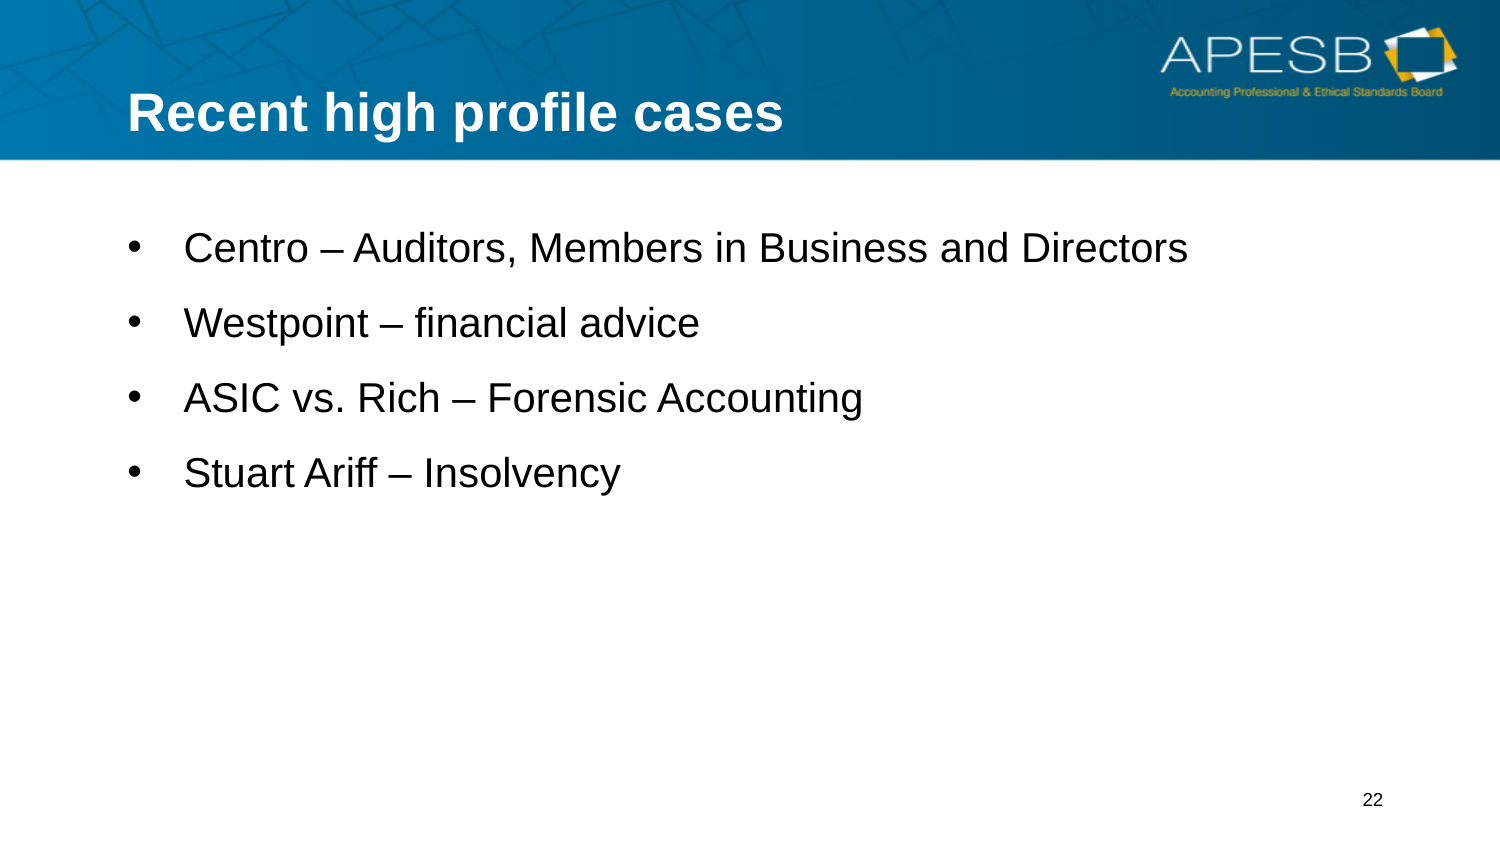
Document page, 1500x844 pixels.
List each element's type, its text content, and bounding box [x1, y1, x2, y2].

title Recent high profile cases [112, 37, 1388, 150]
picture [1412, 87, 1442, 96]
picture [1388, 88, 1407, 96]
text_box Centro – Auditors, Members in Business and Directors Westpoint – financial advice ASIC vs. Rich – Forensic Accounting Stuart Ariff – Insolvency [112, 213, 1388, 777]
picture [1388, 28, 1457, 82]
picture [0, 159, 1500, 844]
